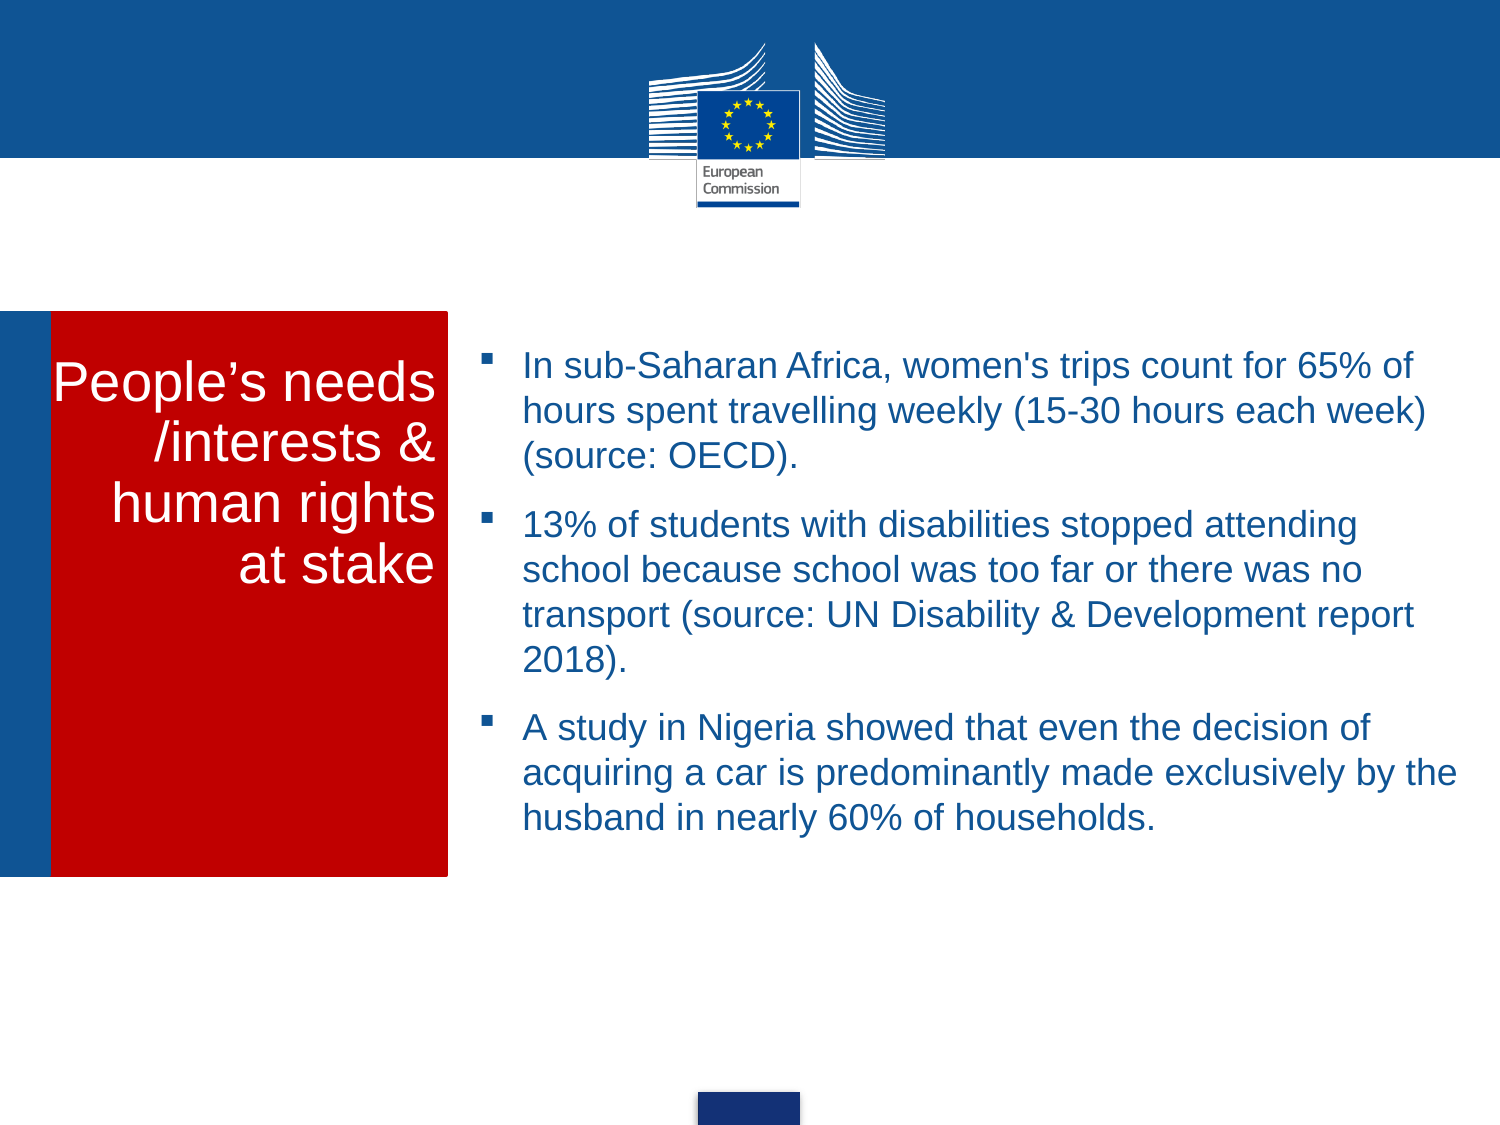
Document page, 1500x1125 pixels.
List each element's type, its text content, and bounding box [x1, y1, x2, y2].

text_box People’s needs /interests & human rights at stake [49, 352, 437, 861]
text_box [0, 311, 51, 877]
text_box [51, 311, 448, 877]
text_box In sub-Saharan Africa, women's trips count for 65% of hours spent travelling weekly (15-30 hours each week) (source: OECD). 13% of students with disabilities stopped attending school because school was too far or there was no transport (source: UN Disability & Development report 2018). A study in Nigeria showed that even the decision of acquiring a car is predominantly made exclusively by the husband in nearly 60% of households. [463, 333, 1477, 846]
picture [649, 42, 885, 208]
